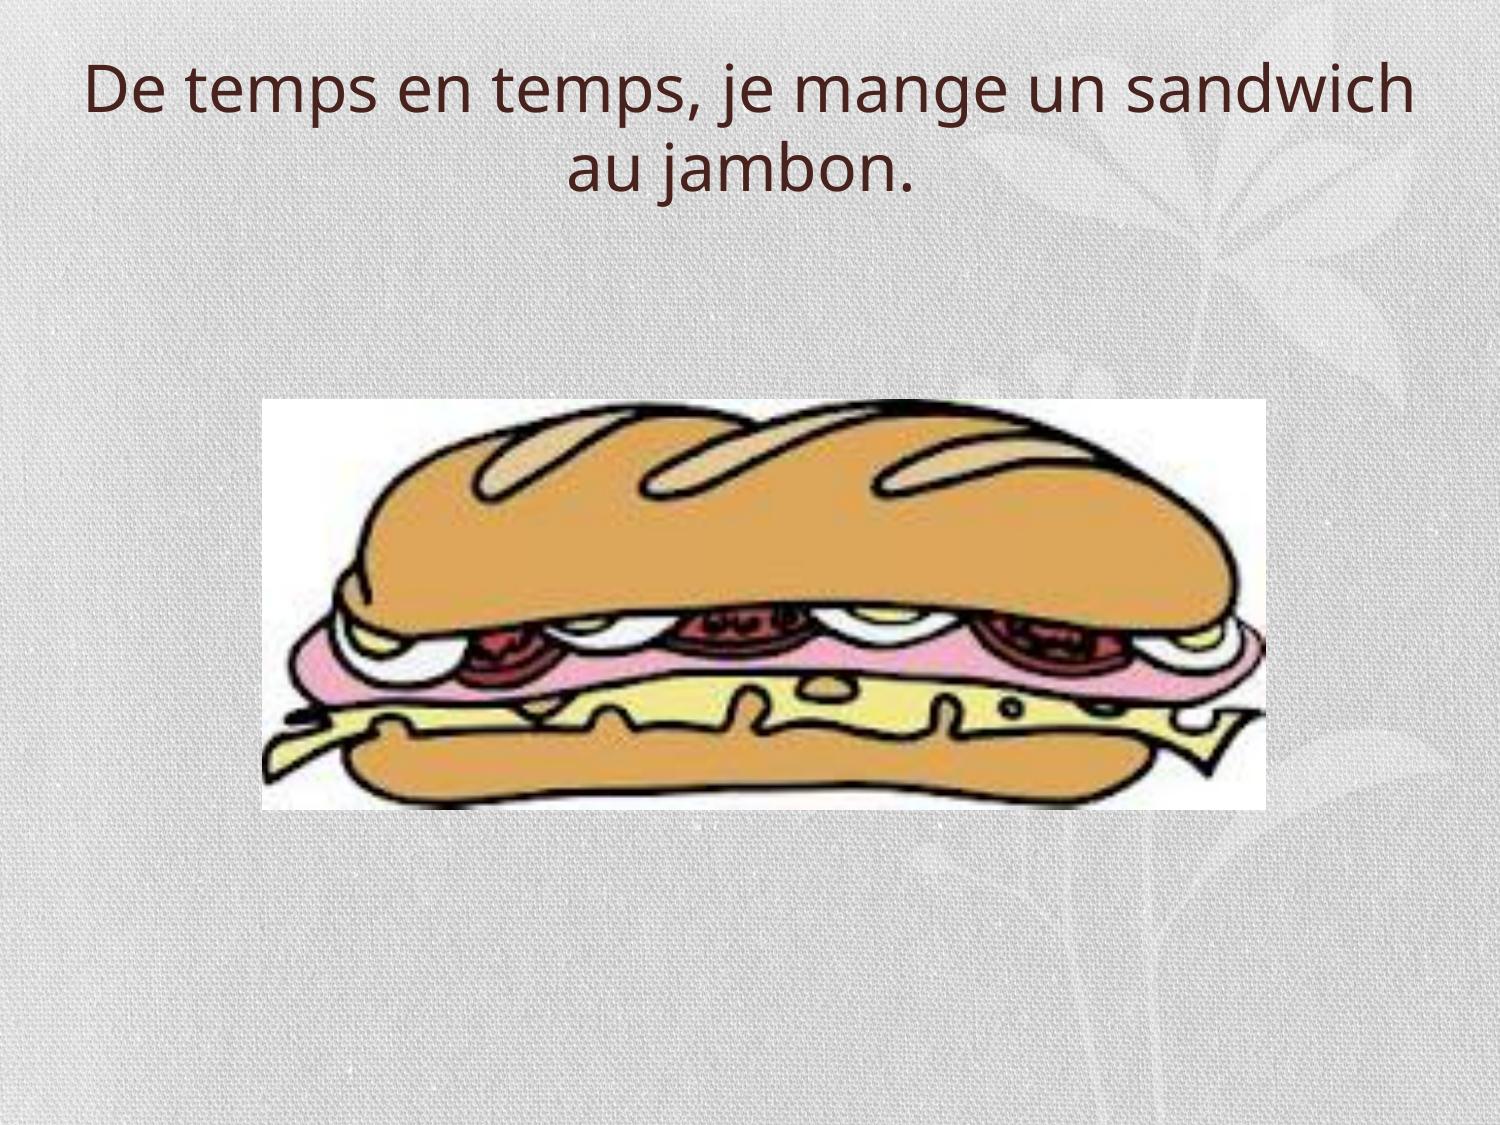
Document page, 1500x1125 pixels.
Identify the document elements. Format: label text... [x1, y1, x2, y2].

title De temps en temps, je mange un sandwich au jambon. [45, 37, 1455, 213]
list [262, 399, 1266, 810]
